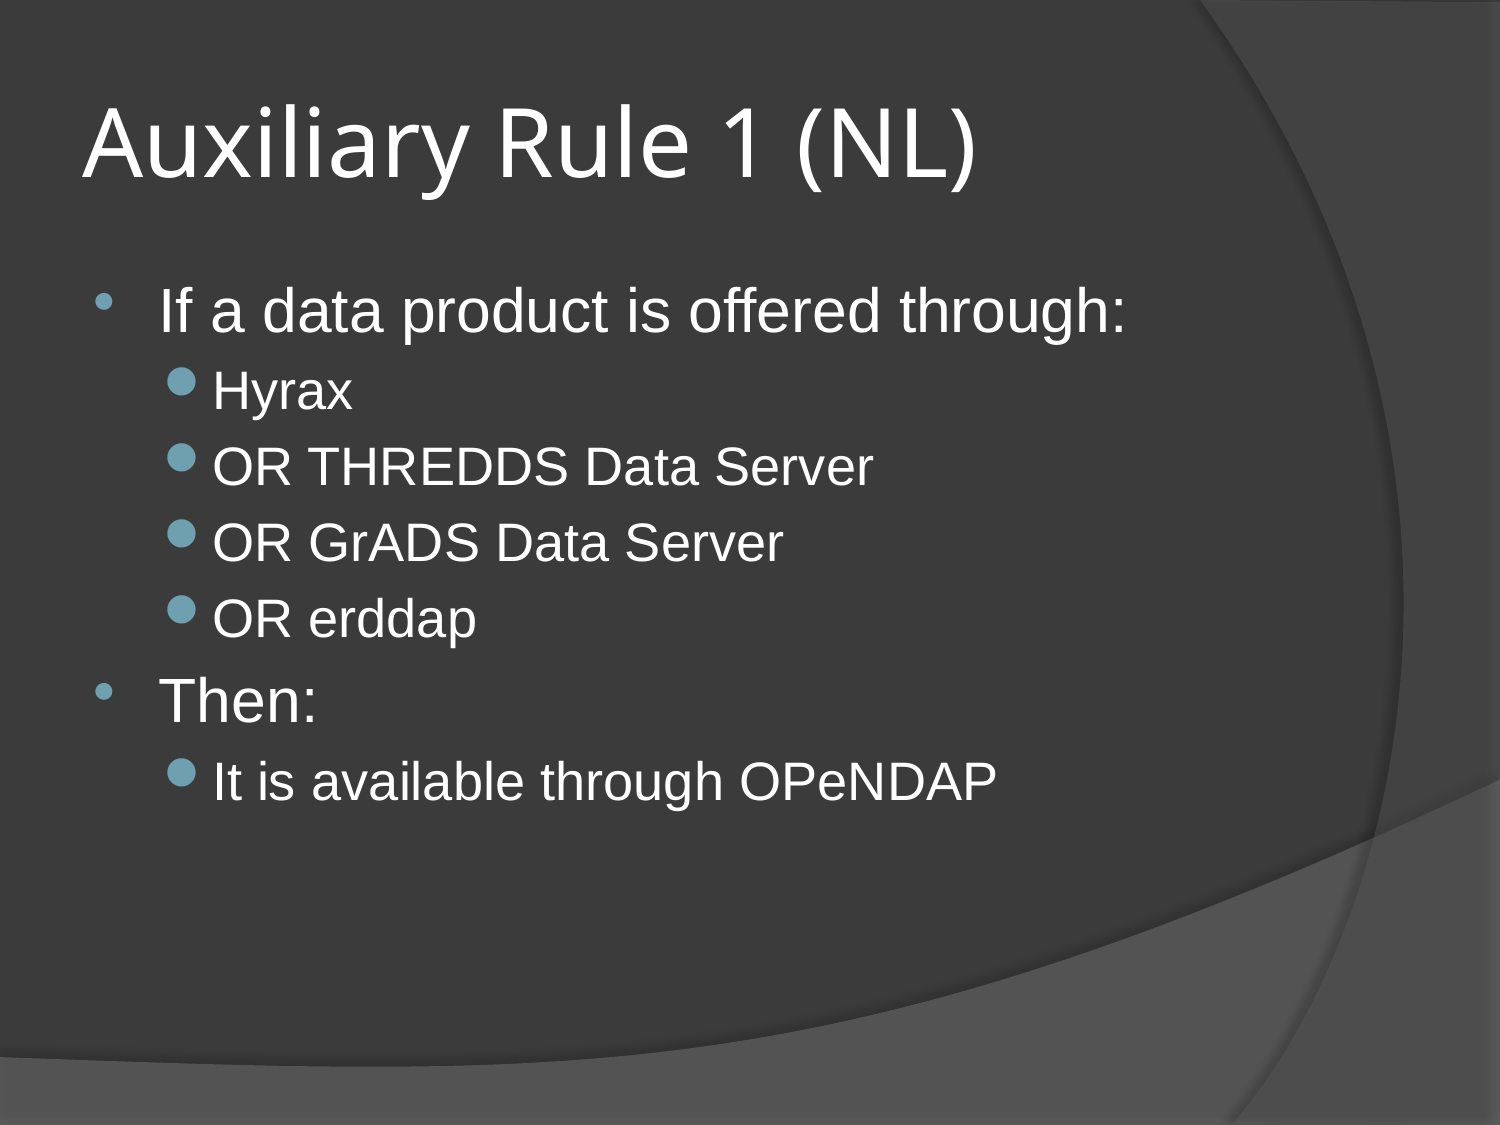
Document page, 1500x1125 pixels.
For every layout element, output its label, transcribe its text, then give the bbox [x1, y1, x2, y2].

list If a data product is offered through: Hyrax OR THREDDS Data Server OR GrADS Data Server OR erddap Then: It is available through OPeNDAP [75, 262, 1300, 1005]
title Auxiliary Rule 1 (NL) [75, 45, 1300, 233]
